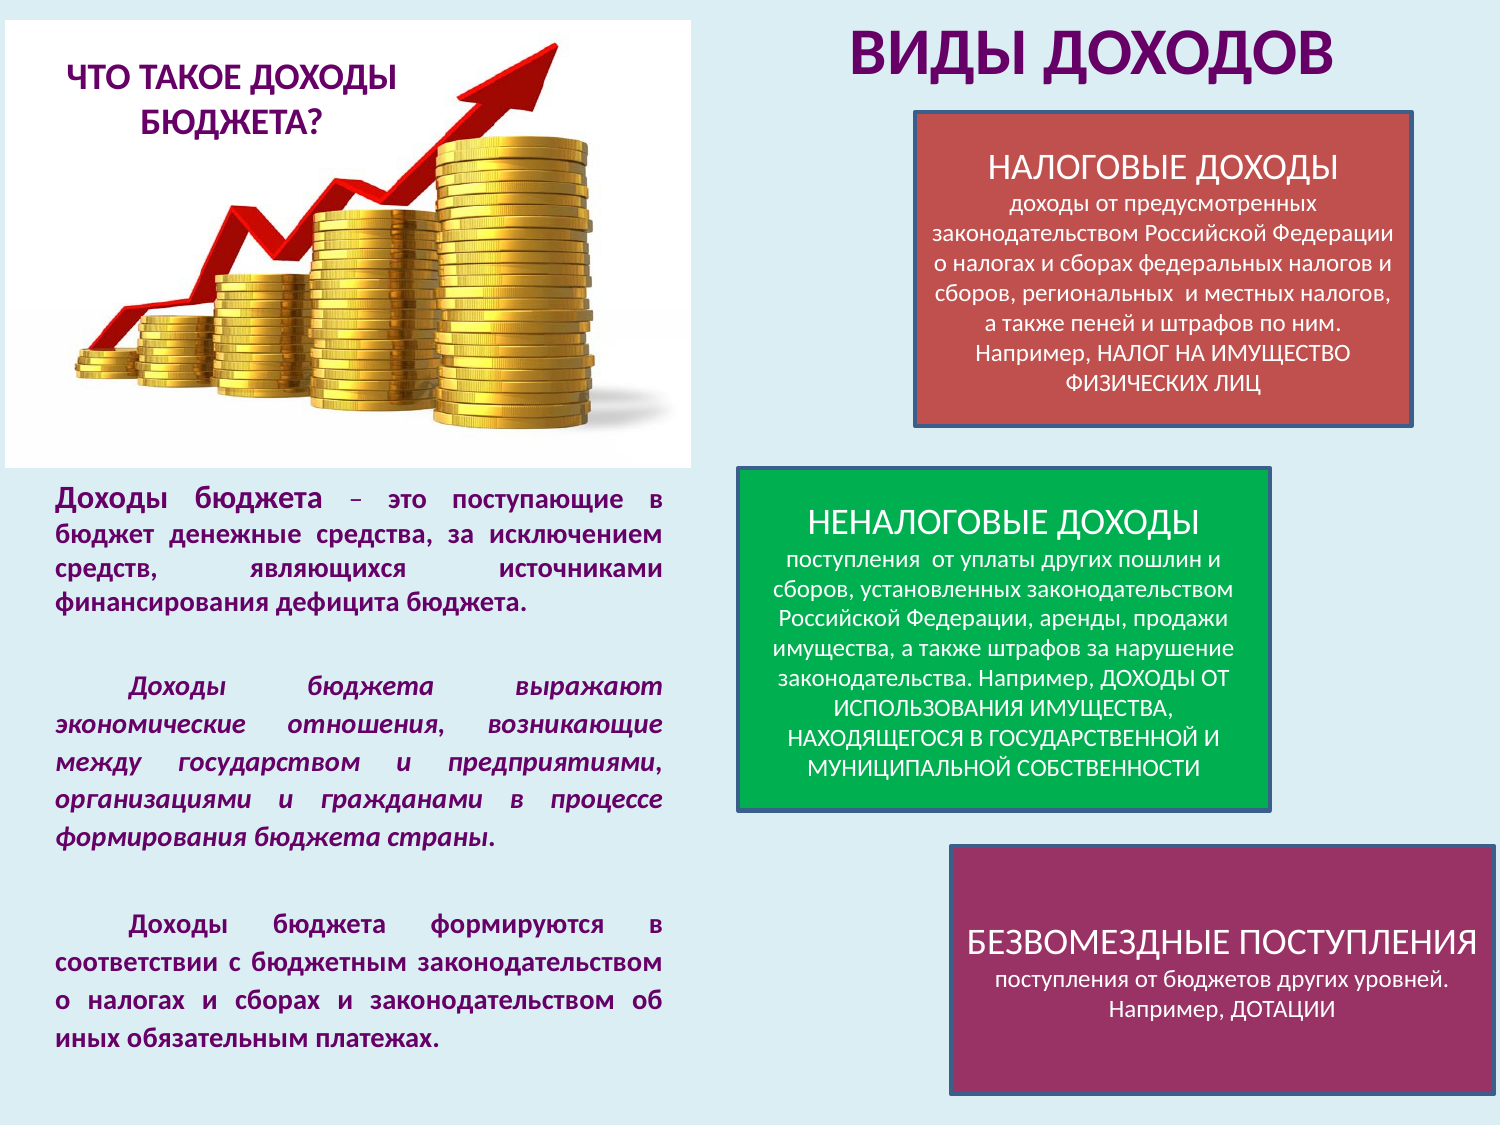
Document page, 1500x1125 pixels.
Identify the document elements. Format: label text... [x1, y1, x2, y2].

list ВИДЫ ДОХОДОВ [714, 0, 1471, 1125]
picture [5, 19, 692, 469]
text_box НАЛОГОВЫЕ ДОХОДЫ доходы от предусмотренных законодательством Российской Федерации о налогах и сборах федеральных налогов и сборов, региональных и местных налогов, а также пеней и штрафов по ним. Например, НАЛОГ НА ИМУЩЕСТВО ФИЗИЧЕСКИХ ЛИЦ [913, 110, 1414, 428]
text_box БЕЗВОМЕЗДНЫЕ ПОСТУПЛЕНИЯ поступления от бюджетов других уровней. Например, ДОТАЦИИ [949, 844, 1496, 1096]
list Доходы бюджета – это поступающие в бюджет денежные средства, за исключением средств, являющихся источниками финансирования дефицита бюджета. Доходы бюджета выражают экономические отношения, возникающие между государством и предприятиями, организациями и гражданами в процессе формирования бюджета страны. Доходы бюджета формируются в соответствии с бюджетным законодательством о налогах и сборах и законодательством об иных обязательным платежах. [40, 476, 680, 1063]
text_box НЕНАЛОГОВЫЕ ДОХОДЫ поступления от уплаты других пошлин и сборов, установленных законодательством Российской Федерации, аренды, продажи имущества, а также штрафов за нарушение законодательства. Например, ДОХОДЫ ОТ ИСПОЛЬЗОВАНИЯ ИМУЩЕСТВА, НАХОДЯЩЕГОСЯ В ГОСУДАРСТВЕННОЙ И МУНИЦИПАЛЬНОЙ СОБСТВЕННОСТИ [736, 466, 1272, 813]
